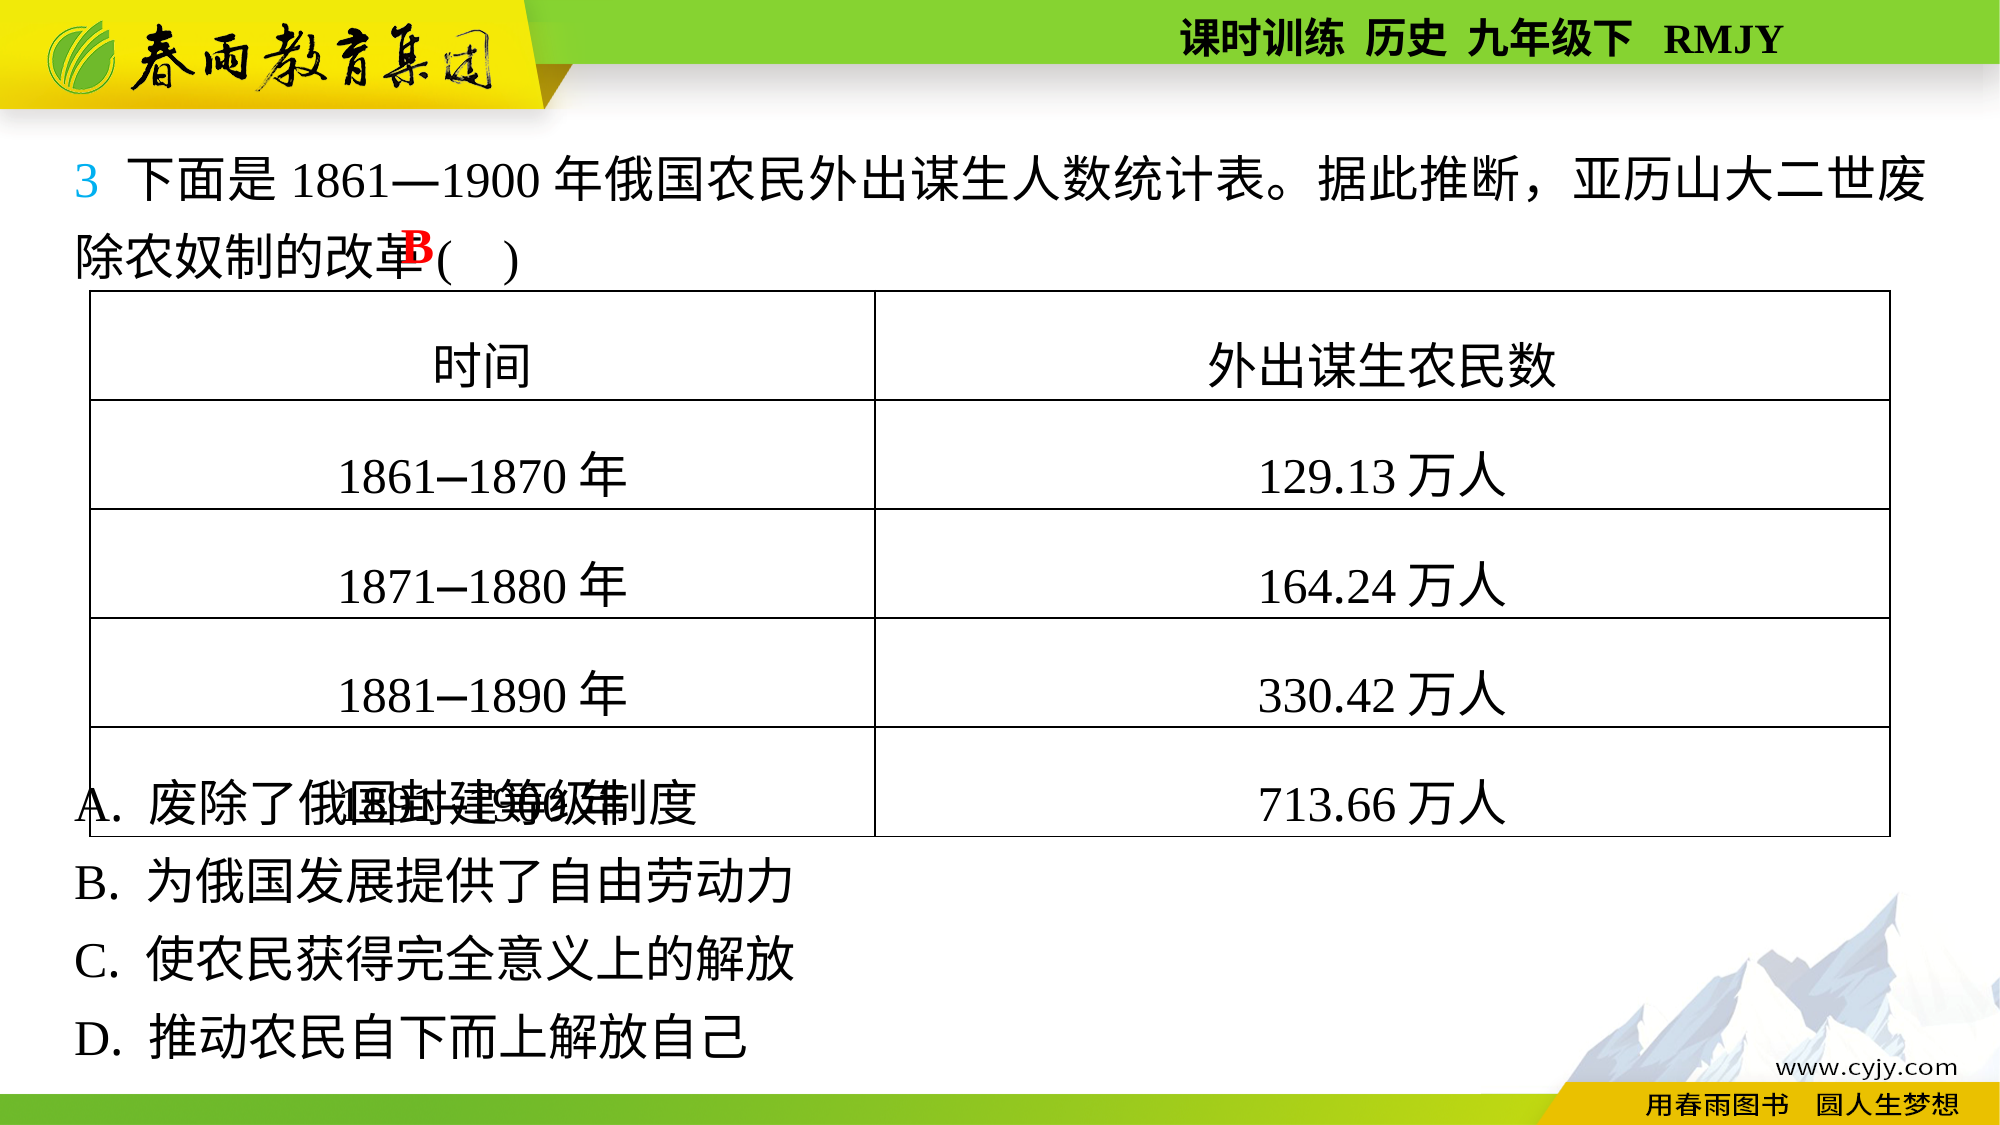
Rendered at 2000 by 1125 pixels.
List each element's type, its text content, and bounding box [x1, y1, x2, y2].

table_cell 1861—1870年 [91, 401, 874, 508]
table_cell 1871—1880年 [91, 510, 874, 617]
table_cell 164.24万人 [876, 510, 1889, 617]
text_box B [386, 205, 450, 281]
picture [0, 0, 2000, 1125]
table_header 外出谋生农民数 [876, 292, 1889, 399]
table_cell 1891—1900年 [91, 728, 874, 836]
table_cell 129.13万人 [876, 401, 1889, 508]
list 3 下面是1861—1900年俄国农民外出谋生人数统计表。据此推断，亚历山大二世废除农奴制的改革( ) A. 废除了俄国封建等级制度 B. 为俄国发展提供了自由劳动力 C. 使农民获得完全意义上的解放 D. 推动农民自下而上解放自己 [59, 122, 1944, 1083]
table_cell 713.66万人 [876, 728, 1889, 836]
table_cell 1881—1890年 [91, 619, 874, 726]
table_cell 330.42万人 [876, 619, 1889, 726]
table_header 时间 [91, 292, 874, 399]
